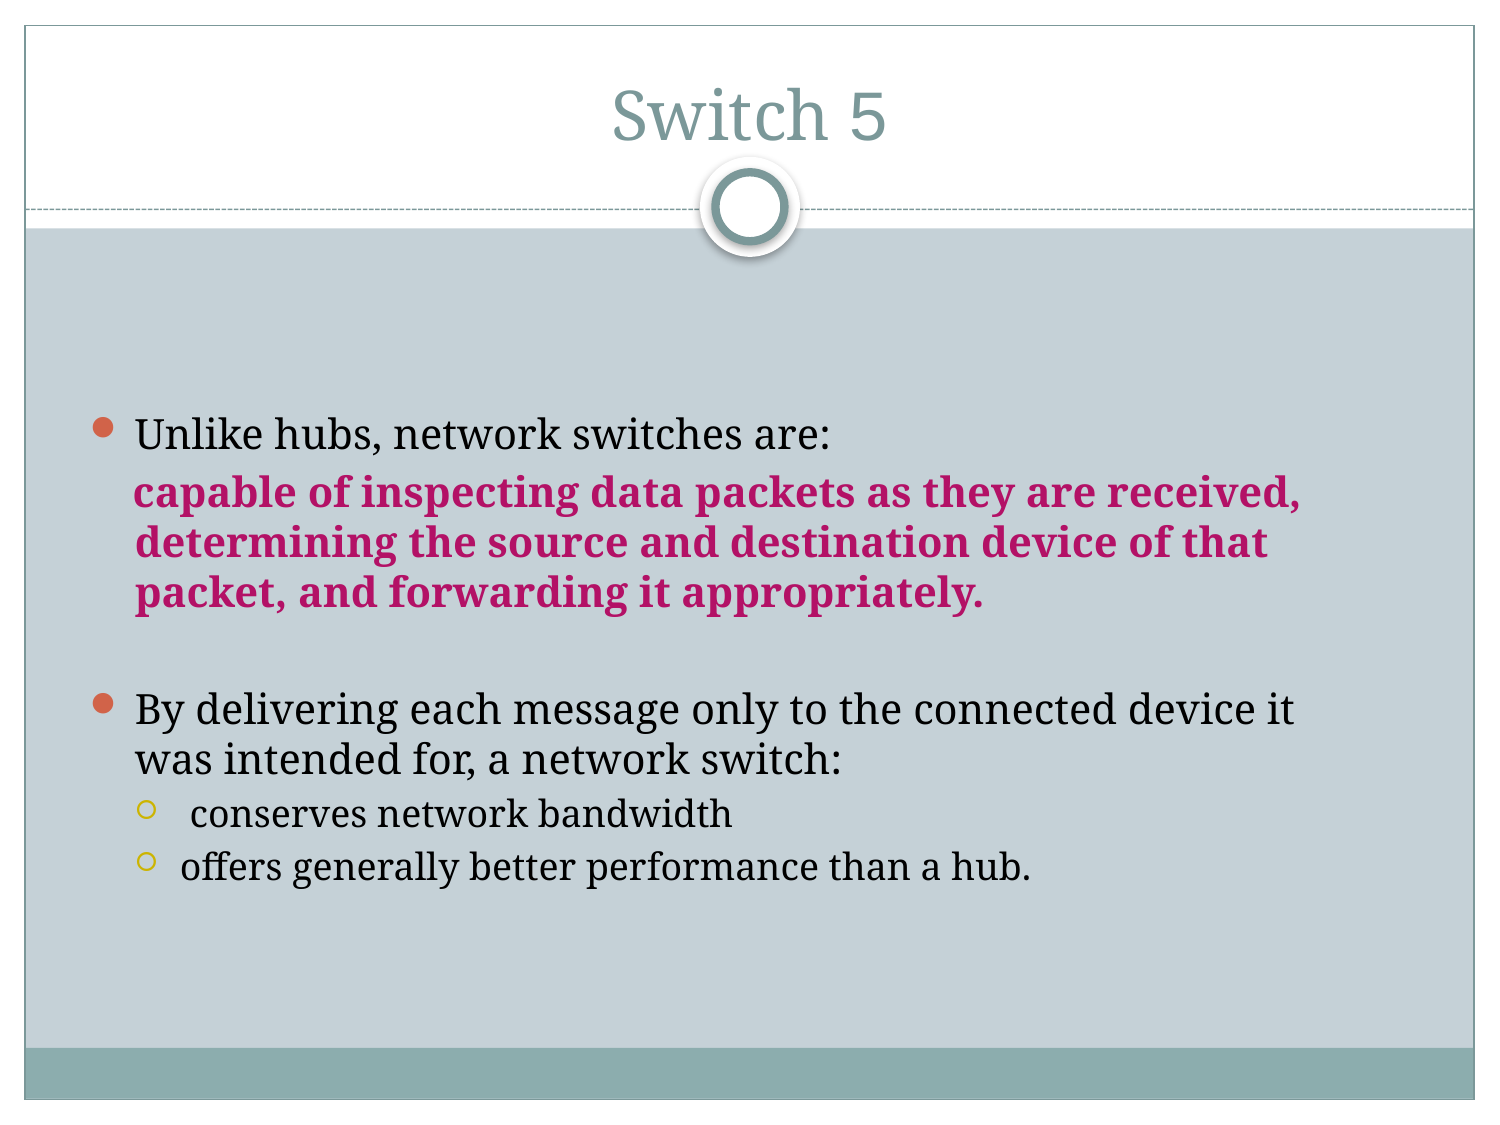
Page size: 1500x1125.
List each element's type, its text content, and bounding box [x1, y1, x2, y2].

list Unlike hubs, network switches are: capable of inspecting data packets as they are received, determining the source and destination device of that packet, and forwarding it appropriately. By delivering each message only to the connected device it was intended for, a network switch: conserves network bandwidth offers generally better performance than a hub. [75, 399, 1334, 980]
title 5 Switch [49, 37, 1450, 162]
